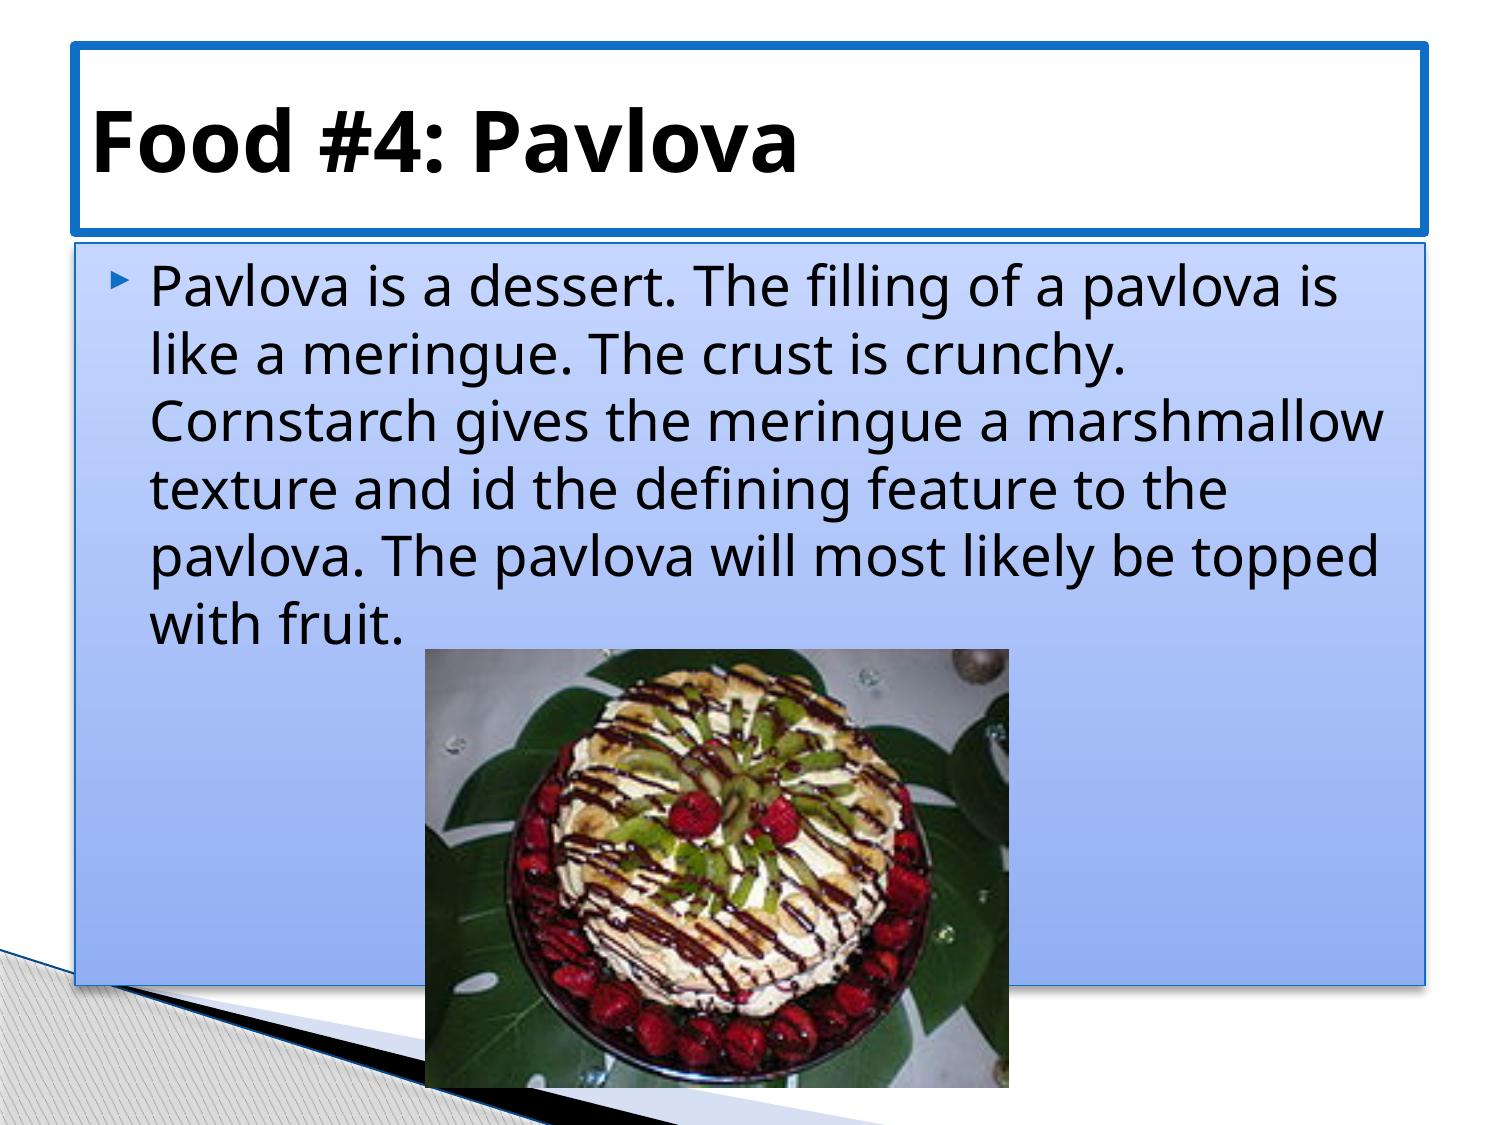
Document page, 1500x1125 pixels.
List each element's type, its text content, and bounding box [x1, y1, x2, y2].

title Food #4: Pavlova [70, 41, 1429, 237]
list Pavlova is a dessert. The filling of a pavlova is like a meringue. The crust is crunchy. Cornstarch gives the meringue a marshmallow texture and id the defining feature to the pavlova. The pavlova will most likely be topped with fruit. [74, 242, 1426, 986]
picture [424, 649, 1009, 1088]
